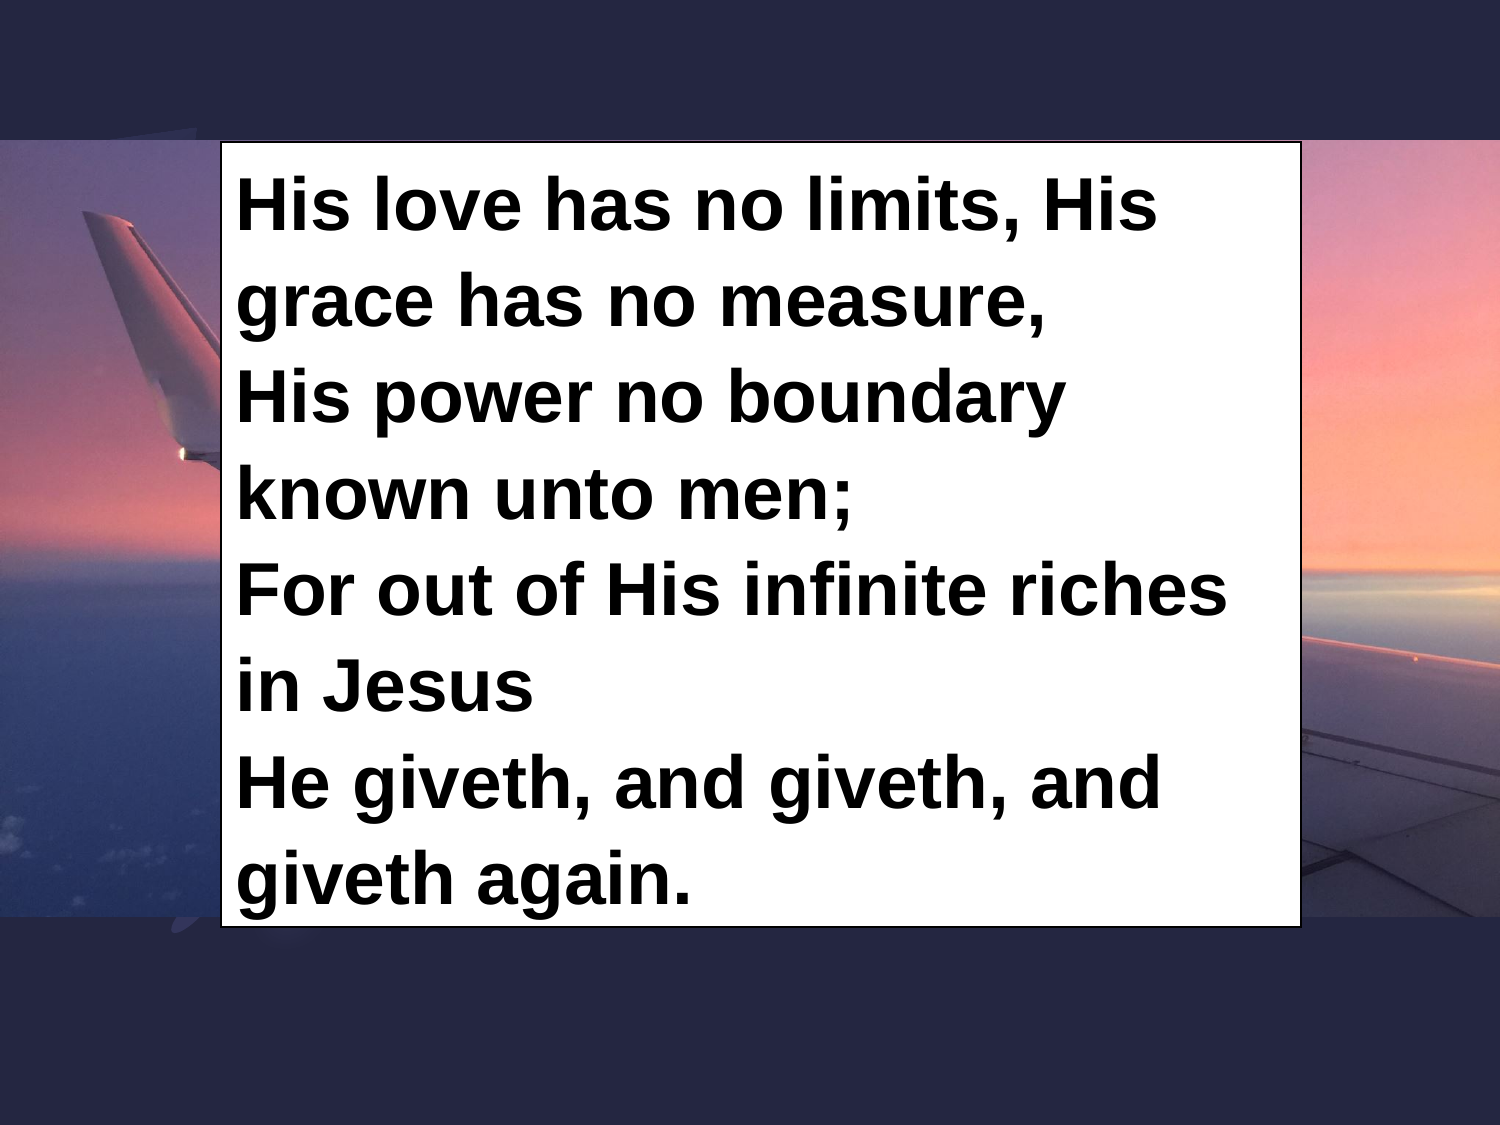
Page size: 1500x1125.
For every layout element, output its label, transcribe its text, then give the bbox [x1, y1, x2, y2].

picture [0, 140, 1500, 917]
text_box His love has no limits, His grace has no measure, His power no boundary known unto men; For out of His infinite riches in Jesus He giveth, and giveth, and giveth again. [220, 917, 1302, 928]
